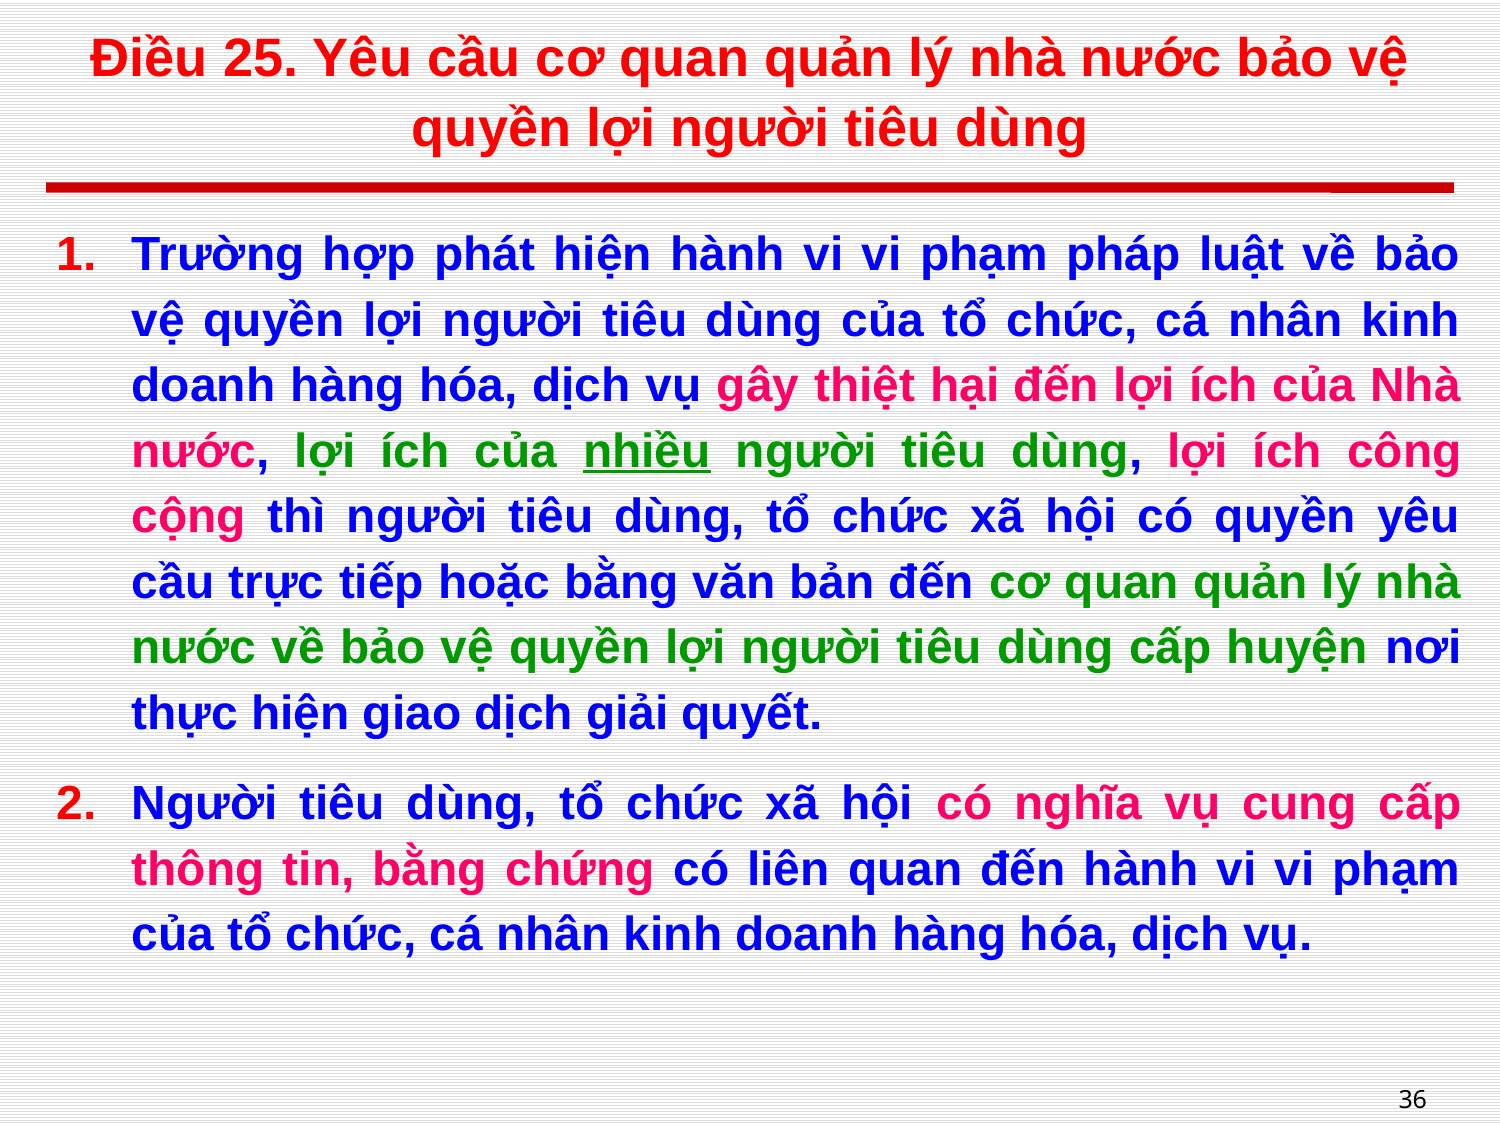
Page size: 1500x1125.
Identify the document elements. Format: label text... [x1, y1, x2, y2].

text_box Trường hợp phát hiện hành vi vi phạm pháp luật về bảo vệ quyền lợi người tiêu dùng của tổ chức, cá nhân kinh doanh hàng hóa, dịch vụ gây thiệt hại đến lợi ích của Nhà nước, lợi ích của nhiều người tiêu dùng, lợi ích công cộng thì người tiêu dùng, tổ chức xã hội có quyền yêu cầu trực tiếp hoặc bằng văn bản đến cơ quan quản lý nhà nước về bảo vệ quyền lợi người tiêu dùng cấp huyện nơi thực hiện giao dịch giải quyết. Người tiêu dùng, tổ chức xã hội có nghĩa vụ cung cấp thông tin, bằng chứng có liên quan đến hành vi vi phạm của tổ chức, cá nhân kinh doanh hàng hóa, dịch vụ. [23, 199, 1477, 1088]
title Điều 25. Yêu cầu cơ quan quản lý nhà nước bảo vệ quyền lợi người tiêu dùng [38, 24, 1463, 150]
